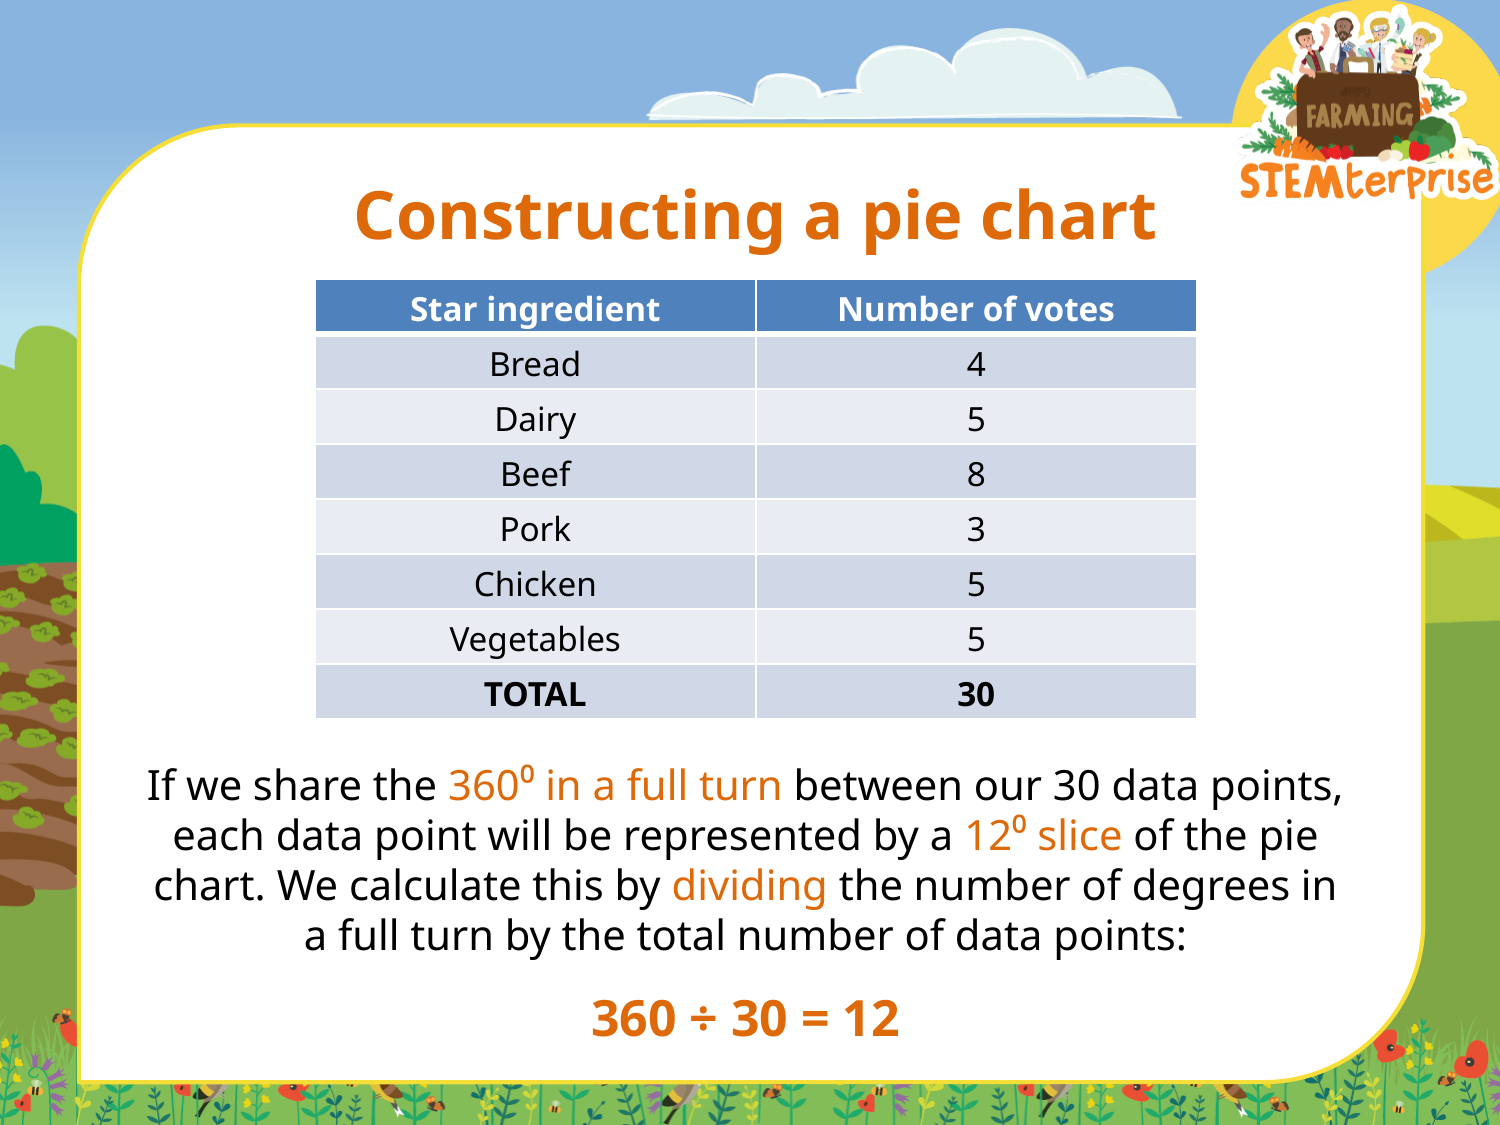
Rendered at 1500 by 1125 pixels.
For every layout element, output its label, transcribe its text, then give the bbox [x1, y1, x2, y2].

table_cell 3 [757, 500, 1196, 553]
table_cell 4 [757, 337, 1196, 388]
table_cell 5 [757, 610, 1196, 663]
table_cell TOTAL [316, 665, 755, 718]
table_cell 5 [757, 390, 1196, 443]
table_header Number of votes [757, 280, 1196, 331]
table_cell 8 [757, 445, 1196, 498]
text_box If we share the 360⁰ in a full turn between our 30 data points, each data point will be represented by a 12⁰ slice of the pie chart. We calculate this by dividing the number of degrees in a full turn by the total number of data points: 360 ÷ 30 = 12 [123, 751, 1368, 1054]
table_cell Beef [316, 445, 755, 498]
table_cell Vegetables [316, 610, 755, 663]
table_header Star ingredient [316, 280, 755, 331]
table_cell Pork [316, 500, 755, 553]
text_box Constructing a pie chart [123, 125, 1388, 400]
table_cell 30 [757, 665, 1196, 718]
table_cell 5 [757, 555, 1196, 608]
picture [0, 0, 1500, 1125]
table_cell Bread [316, 337, 755, 388]
table_cell Chicken [316, 555, 755, 608]
table_cell Dairy [316, 390, 755, 443]
text_box [76, 171, 1426, 1085]
